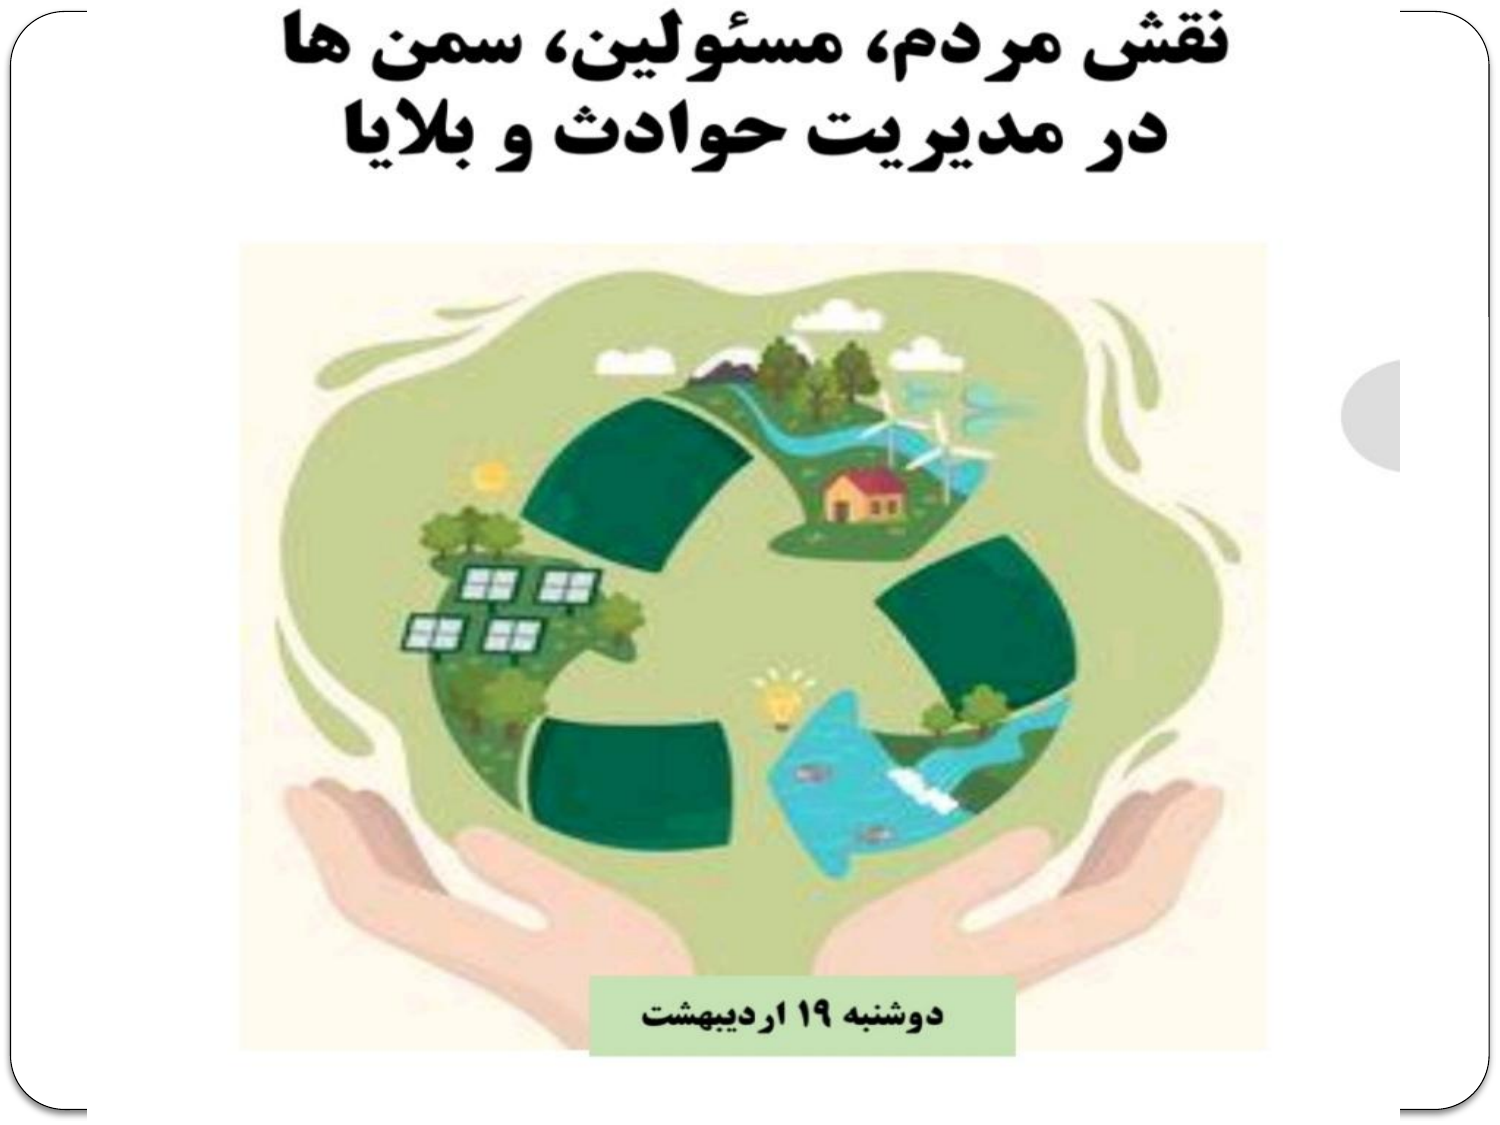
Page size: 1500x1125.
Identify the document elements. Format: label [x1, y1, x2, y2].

picture [87, 0, 1401, 1125]
